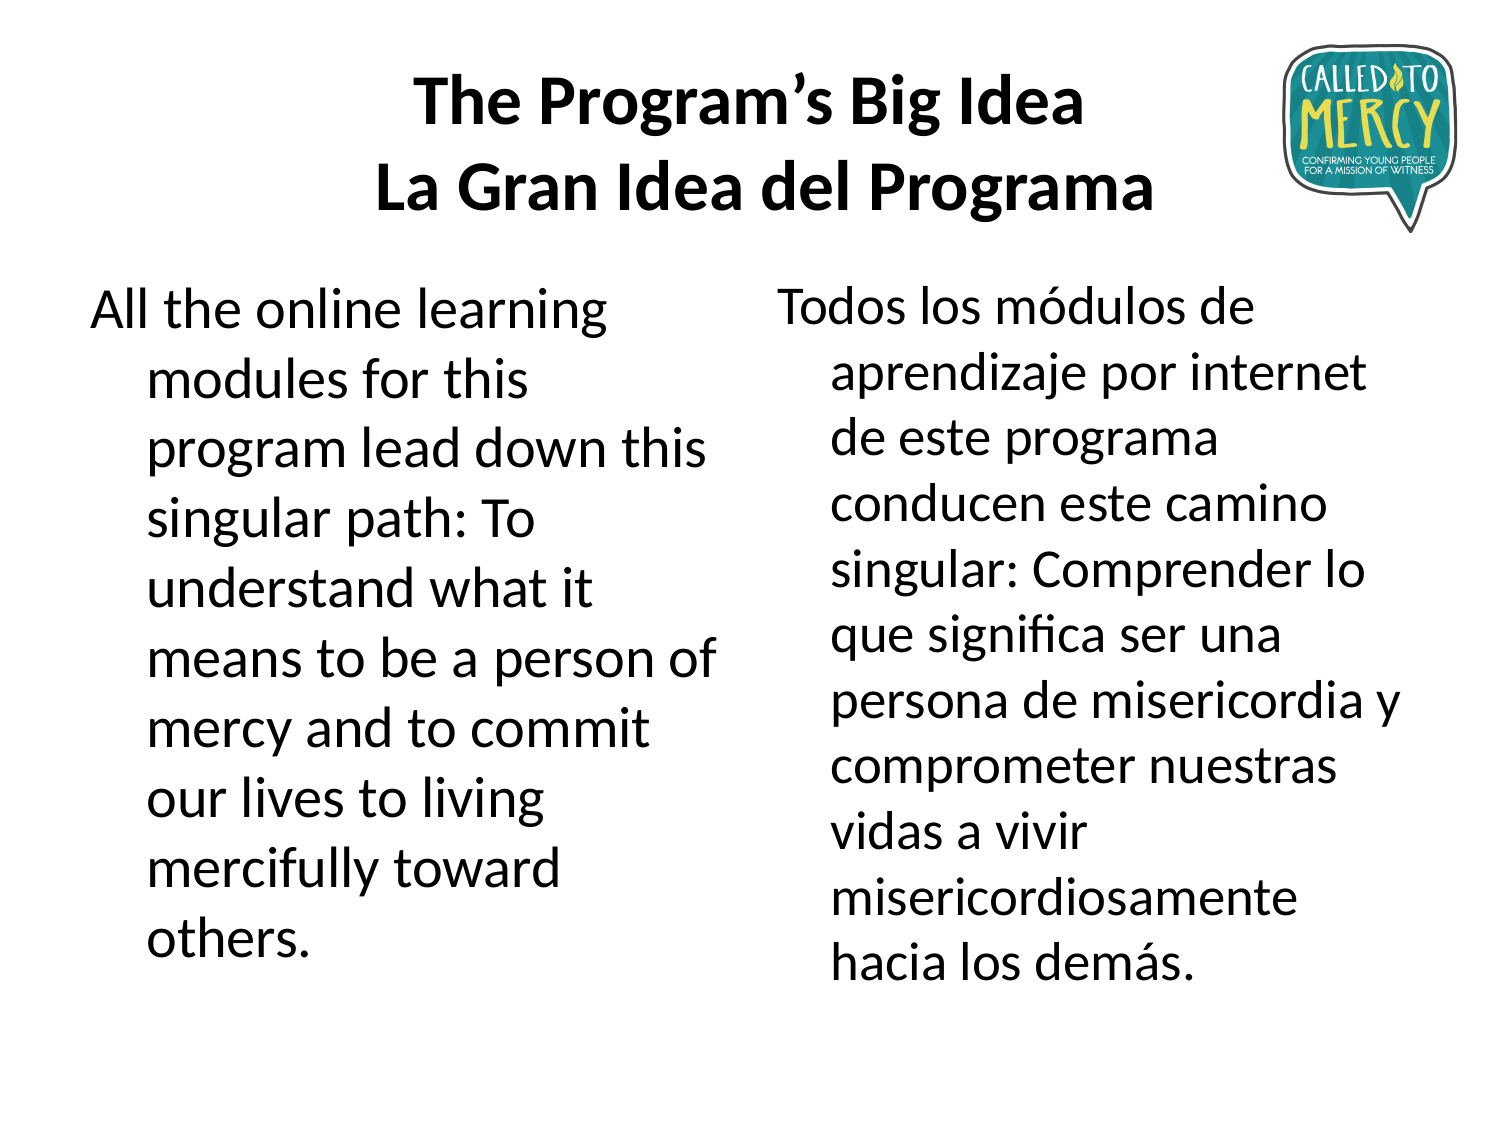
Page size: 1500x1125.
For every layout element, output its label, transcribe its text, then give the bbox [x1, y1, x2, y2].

list Todos los módulos de aprendizaje por internet de este programa conducen este camino singular: Comprender lo que significa ser una persona de misericordia y comprometer nuestras vidas a vivir misericordiosamente hacia los demás. [762, 262, 1425, 1005]
list All the online learning modules for this program lead down this singular path: To understand what it means to be a person of mercy and to commit our lives to living mercifully toward others. [75, 262, 738, 1005]
title The Program’s Big Idea La Gran Idea del Programa [75, 45, 1235, 233]
picture [1237, 44, 1500, 234]
